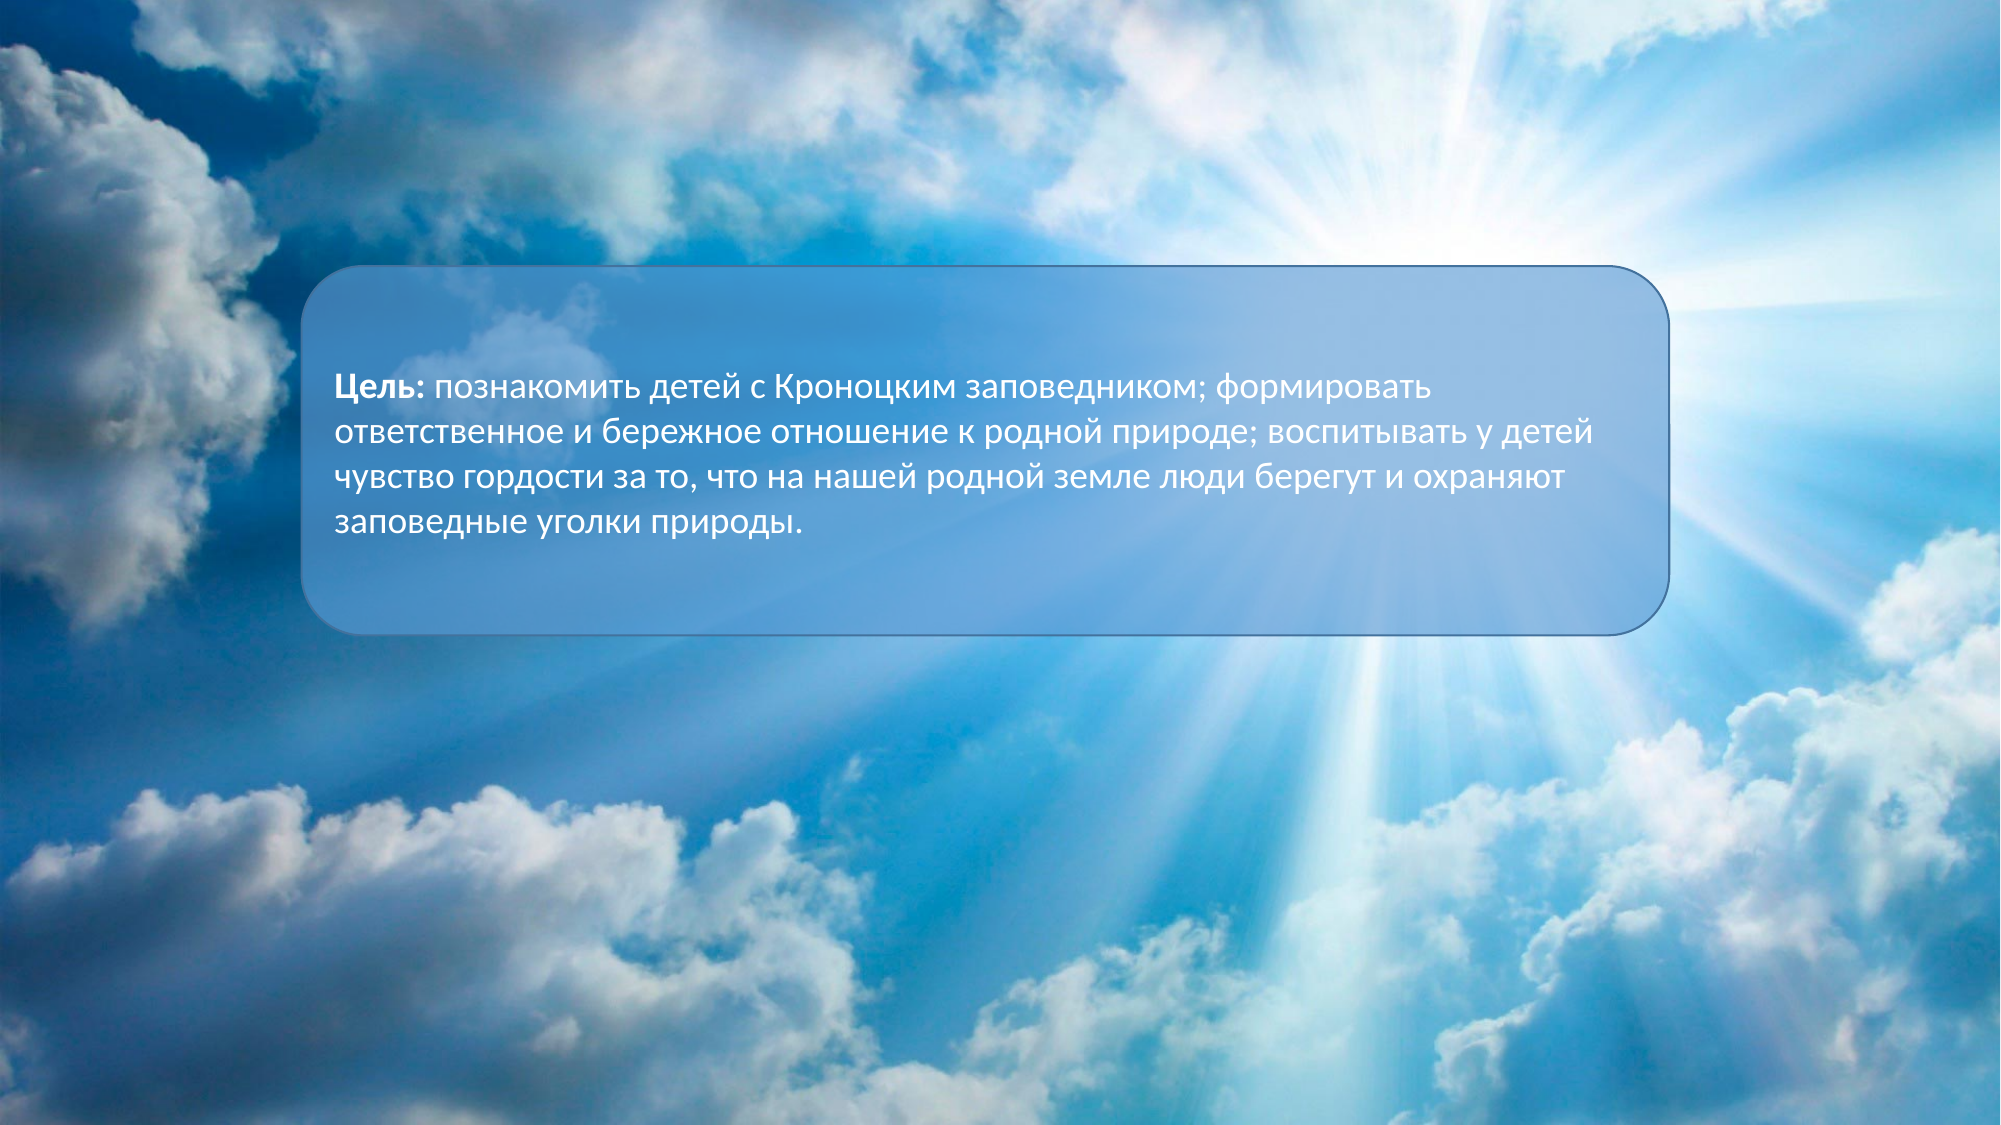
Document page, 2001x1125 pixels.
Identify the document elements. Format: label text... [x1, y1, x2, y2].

text_box Цель: познакомить детей с Кроноцким заповедником; формировать ответственное и бережное отношение к родной природе; воспитывать у детей чувство гордости за то, что на нашей родной земле люди берегут и охраняют заповедные уголки природы. [300, 265, 1671, 637]
picture [0, 0, 2001, 1125]
